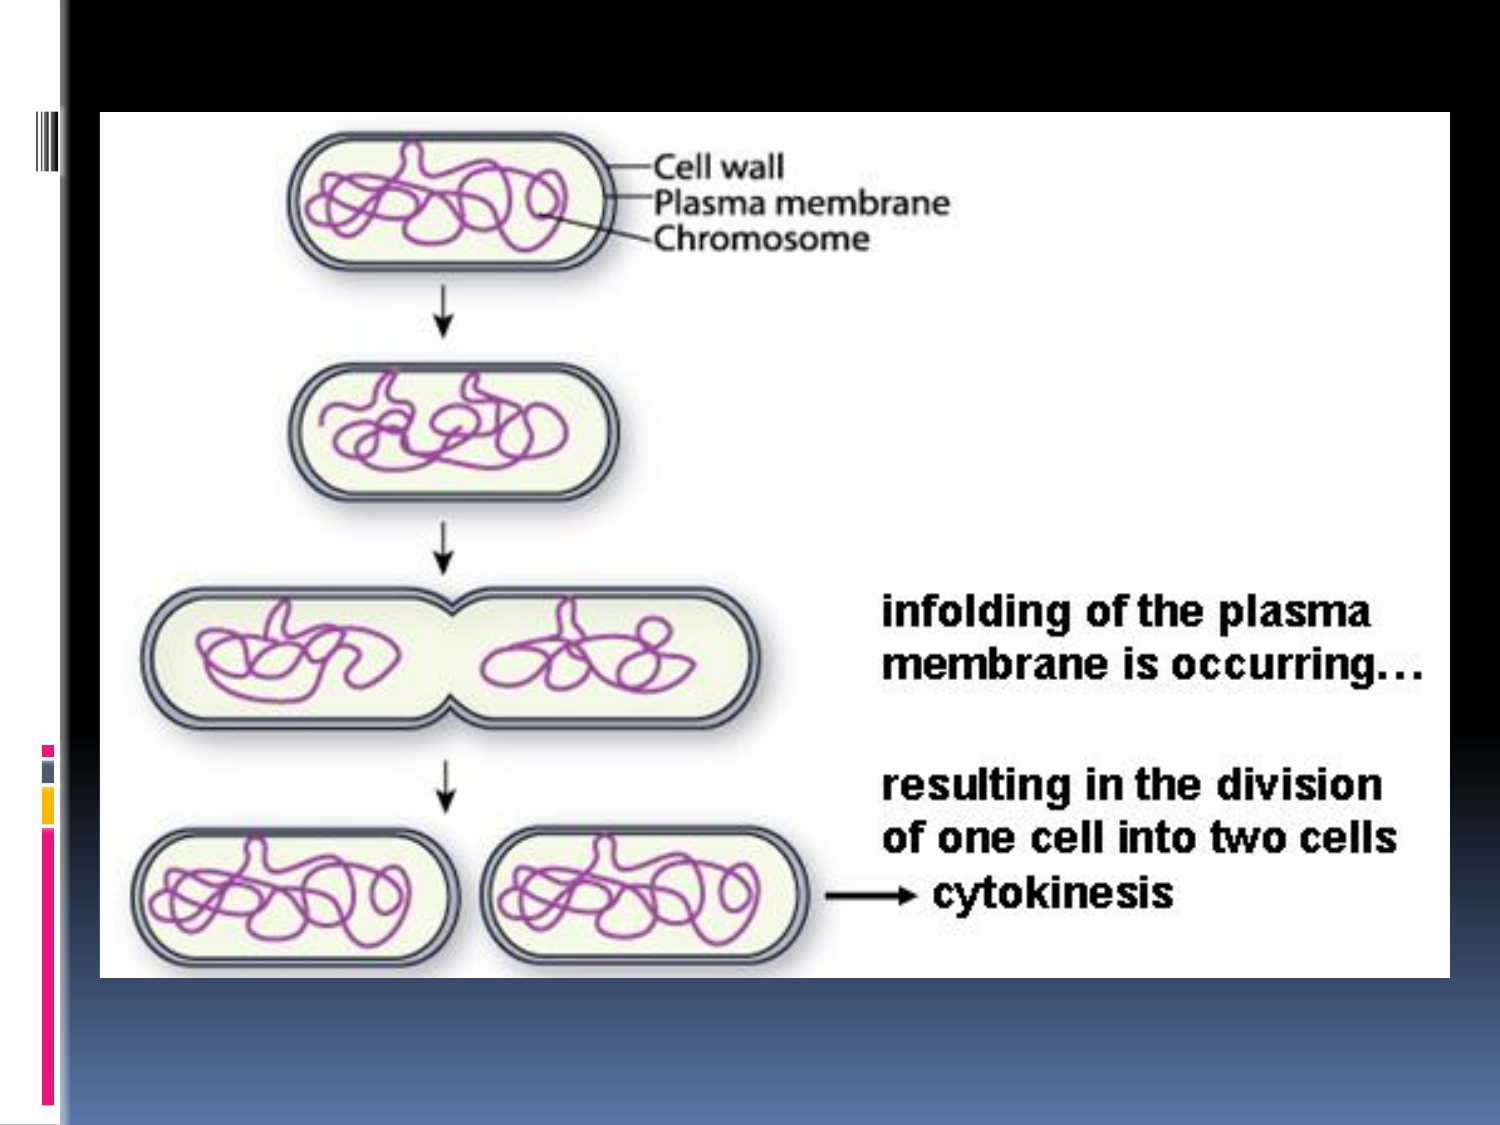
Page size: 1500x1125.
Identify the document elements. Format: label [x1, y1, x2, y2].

picture [99, 112, 1451, 979]
